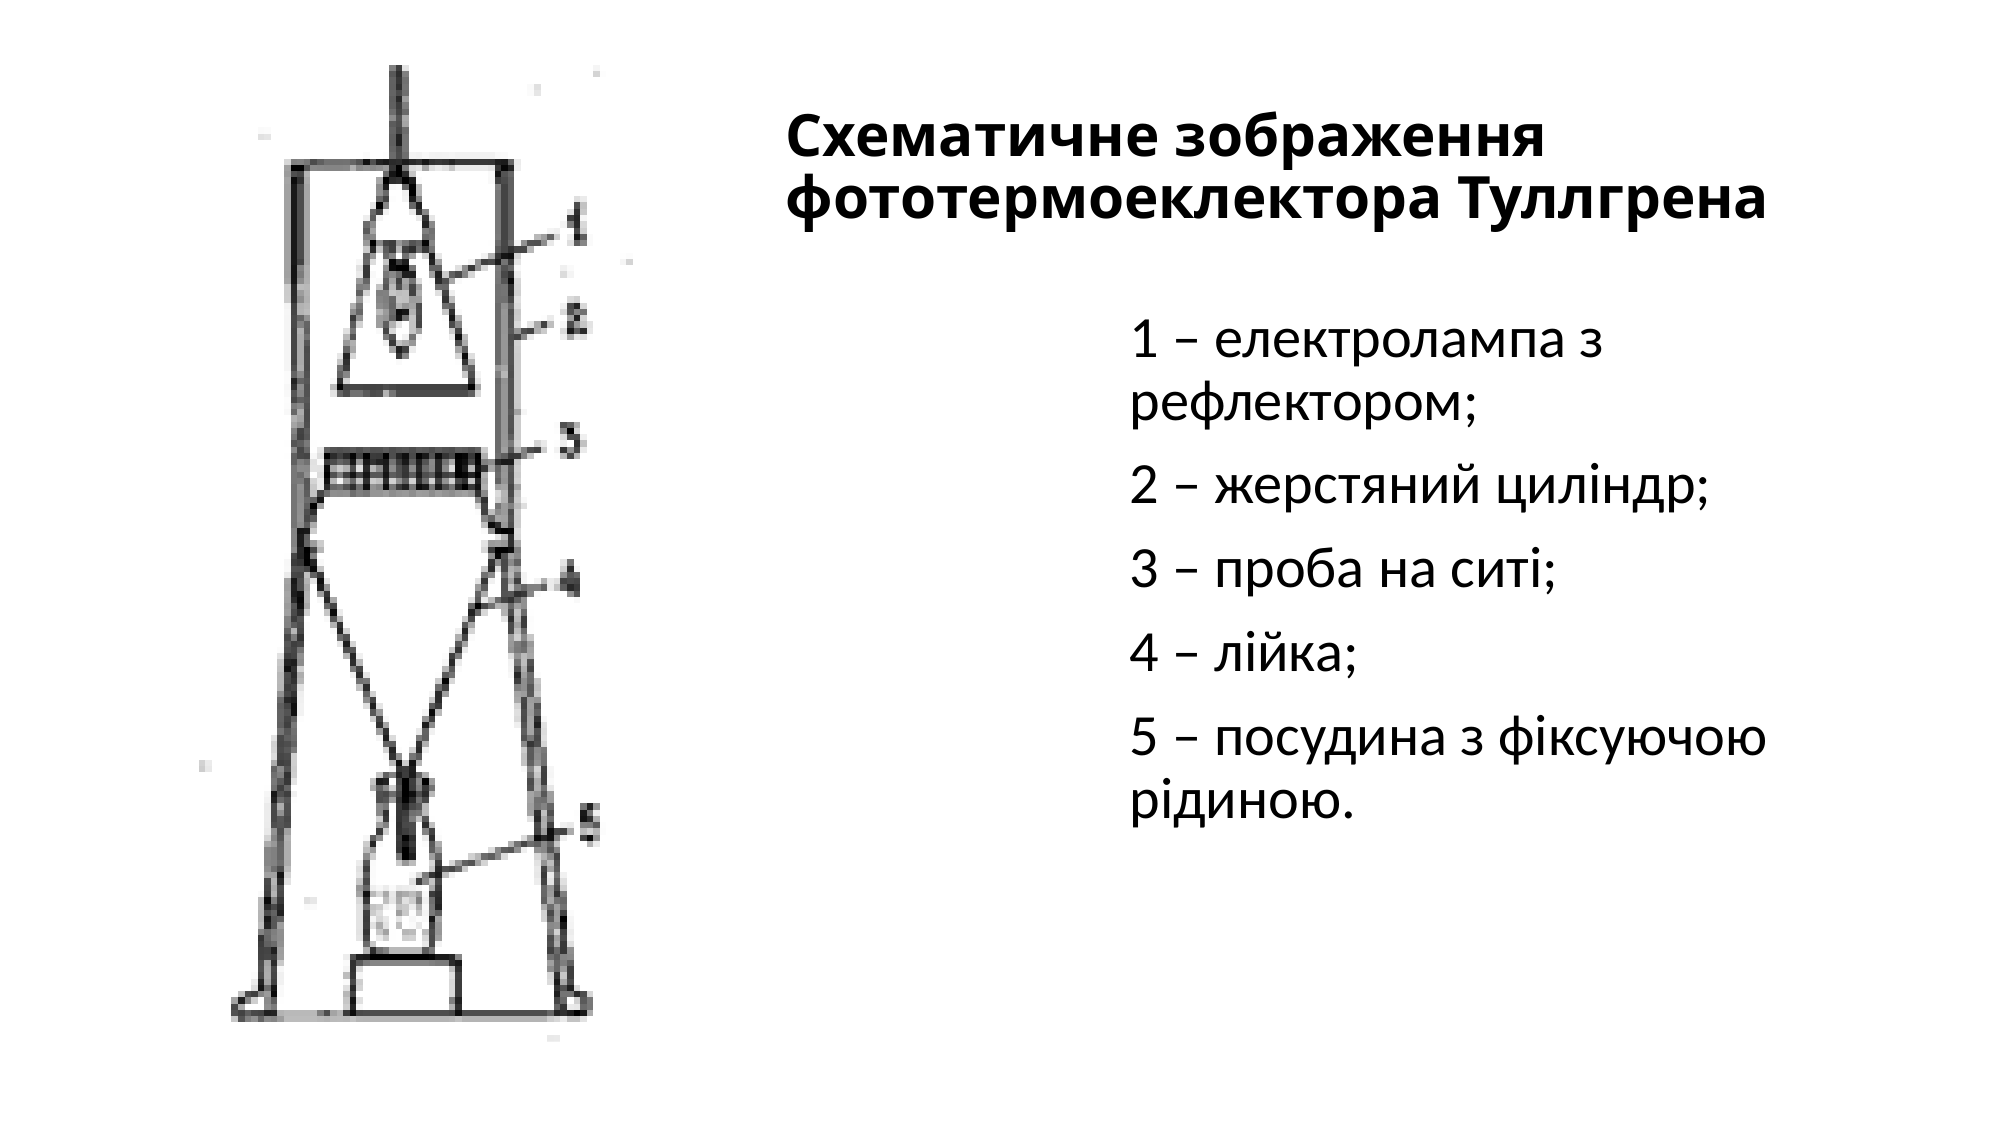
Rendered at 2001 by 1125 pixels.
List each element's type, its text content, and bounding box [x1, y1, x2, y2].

title Схематичне зображення фототермоеклектора Туллгрена [770, 59, 1863, 278]
picture [198, 59, 647, 1042]
list 1 – електролампа з рефлектором; 2 – жерстяний циліндр; 3 – проба на ситі; 4 – лійка; 5 – посудина з фіксуючою рідиною. [1114, 299, 1863, 1014]
